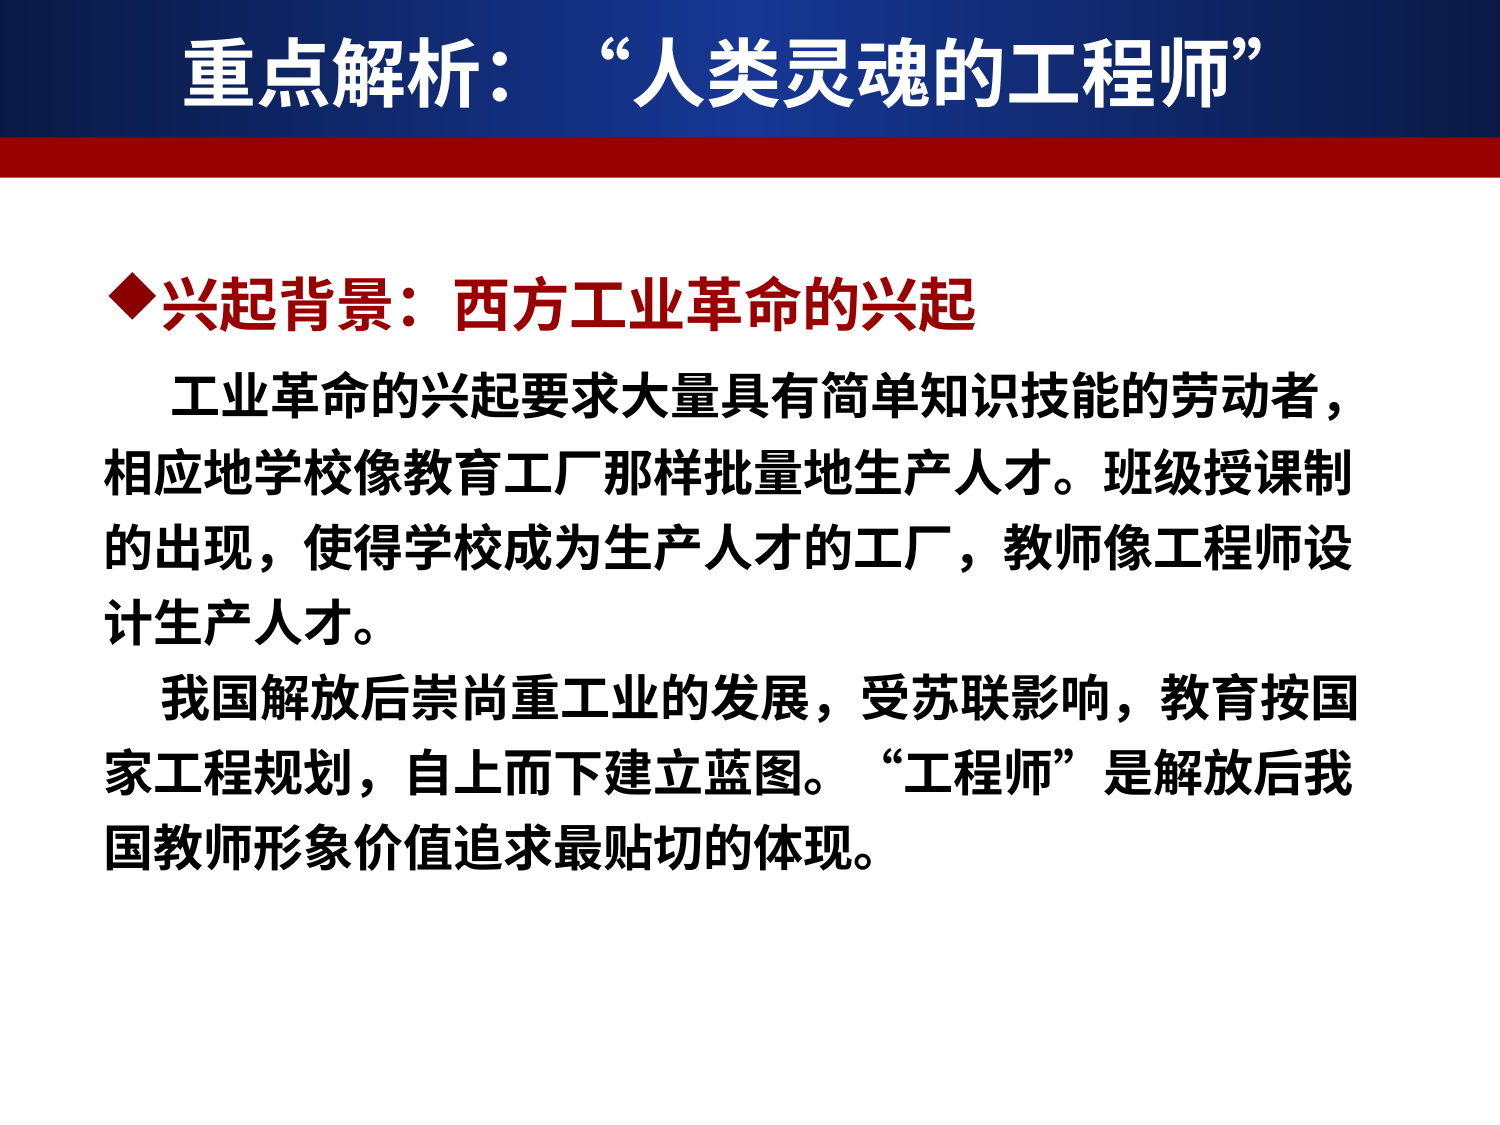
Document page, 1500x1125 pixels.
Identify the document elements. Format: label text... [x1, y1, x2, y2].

text_box 兴起背景：西方工业革命的兴起 工业革命的兴起要求大量具有简单知识技能的劳动者，相应地学校像教育工厂那样批量地生产人才。班级授课制的出现，使得学校成为生产人才的工厂，教师像工程师设计生产人才。 我国解放后崇尚重工业的发展，受苏联影响，教育按国家工程规划，自上而下建立蓝图。“工程师”是解放后我国教师形象价值追求最贴切的体现。 [88, 243, 1400, 1012]
title 重点解析：“人类灵魂的工程师” [50, 24, 1438, 118]
